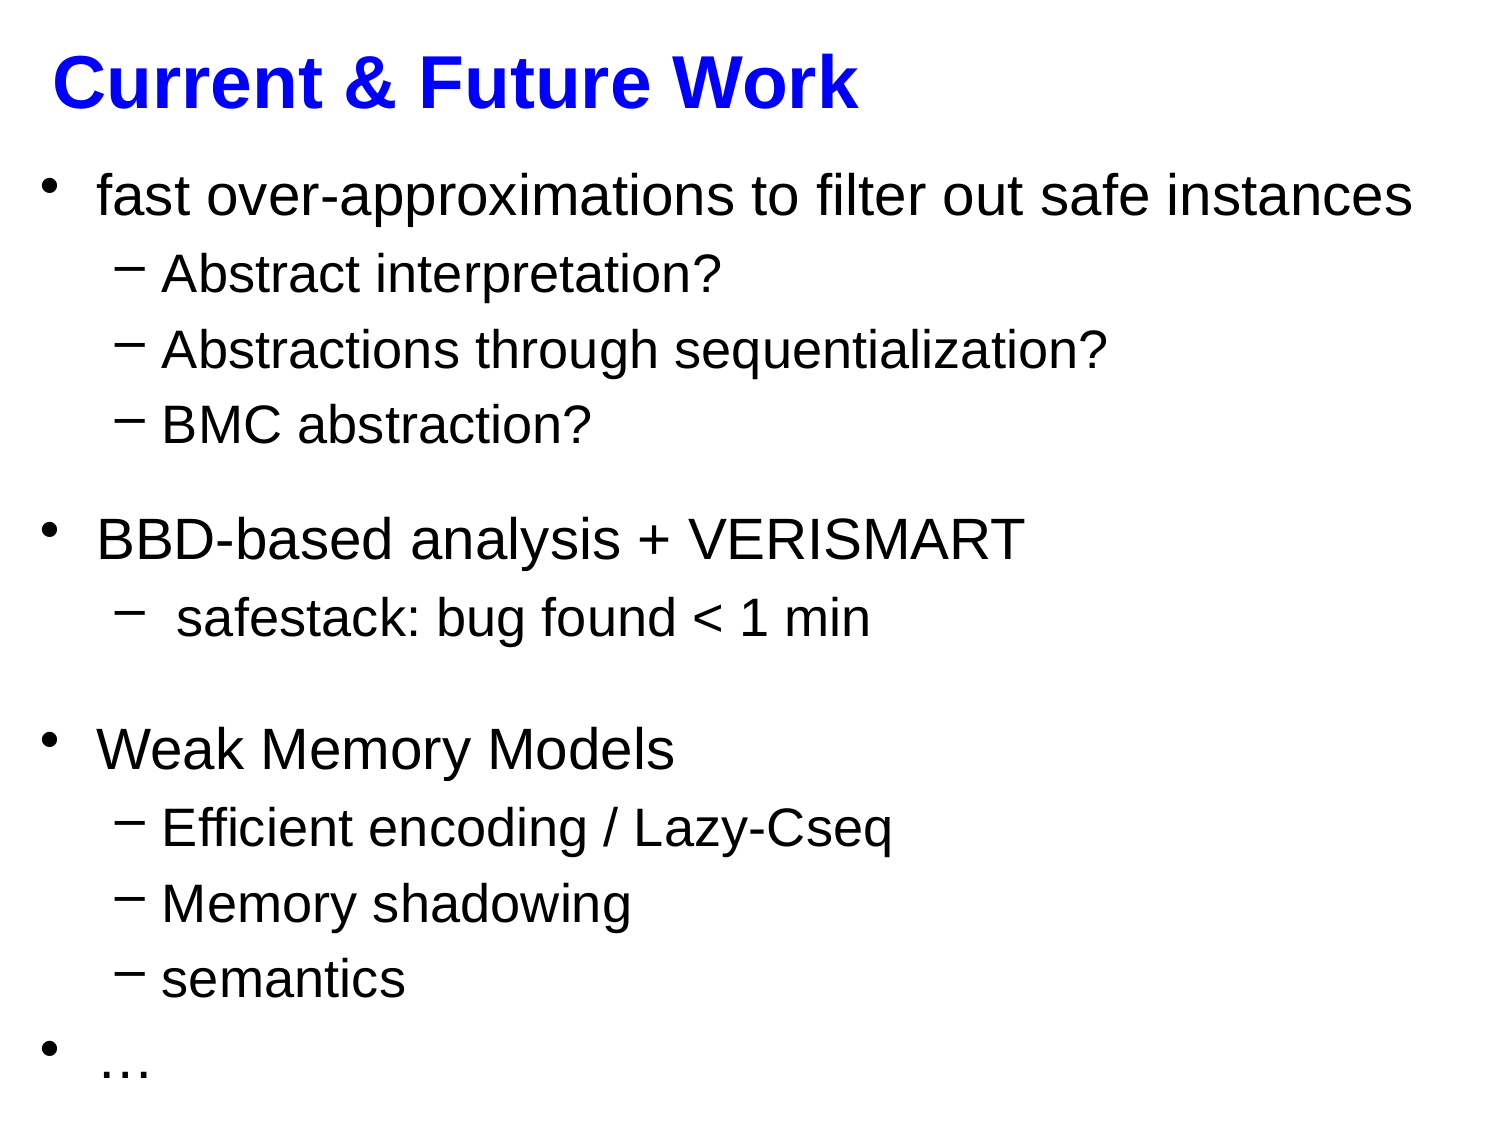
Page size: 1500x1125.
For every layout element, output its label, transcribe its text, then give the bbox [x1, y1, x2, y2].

list fast over-approximations to filter out safe instances Abstract interpretation? Abstractions through sequentialization? BMC abstraction? BBD-based analysis + VERISMART safestack: bug found < 1 min Weak Memory Models Efficient encoding / Lazy-Cseq Memory shadowing semantics … [24, 149, 1463, 1038]
title Current & Future Work [37, 19, 1476, 138]
